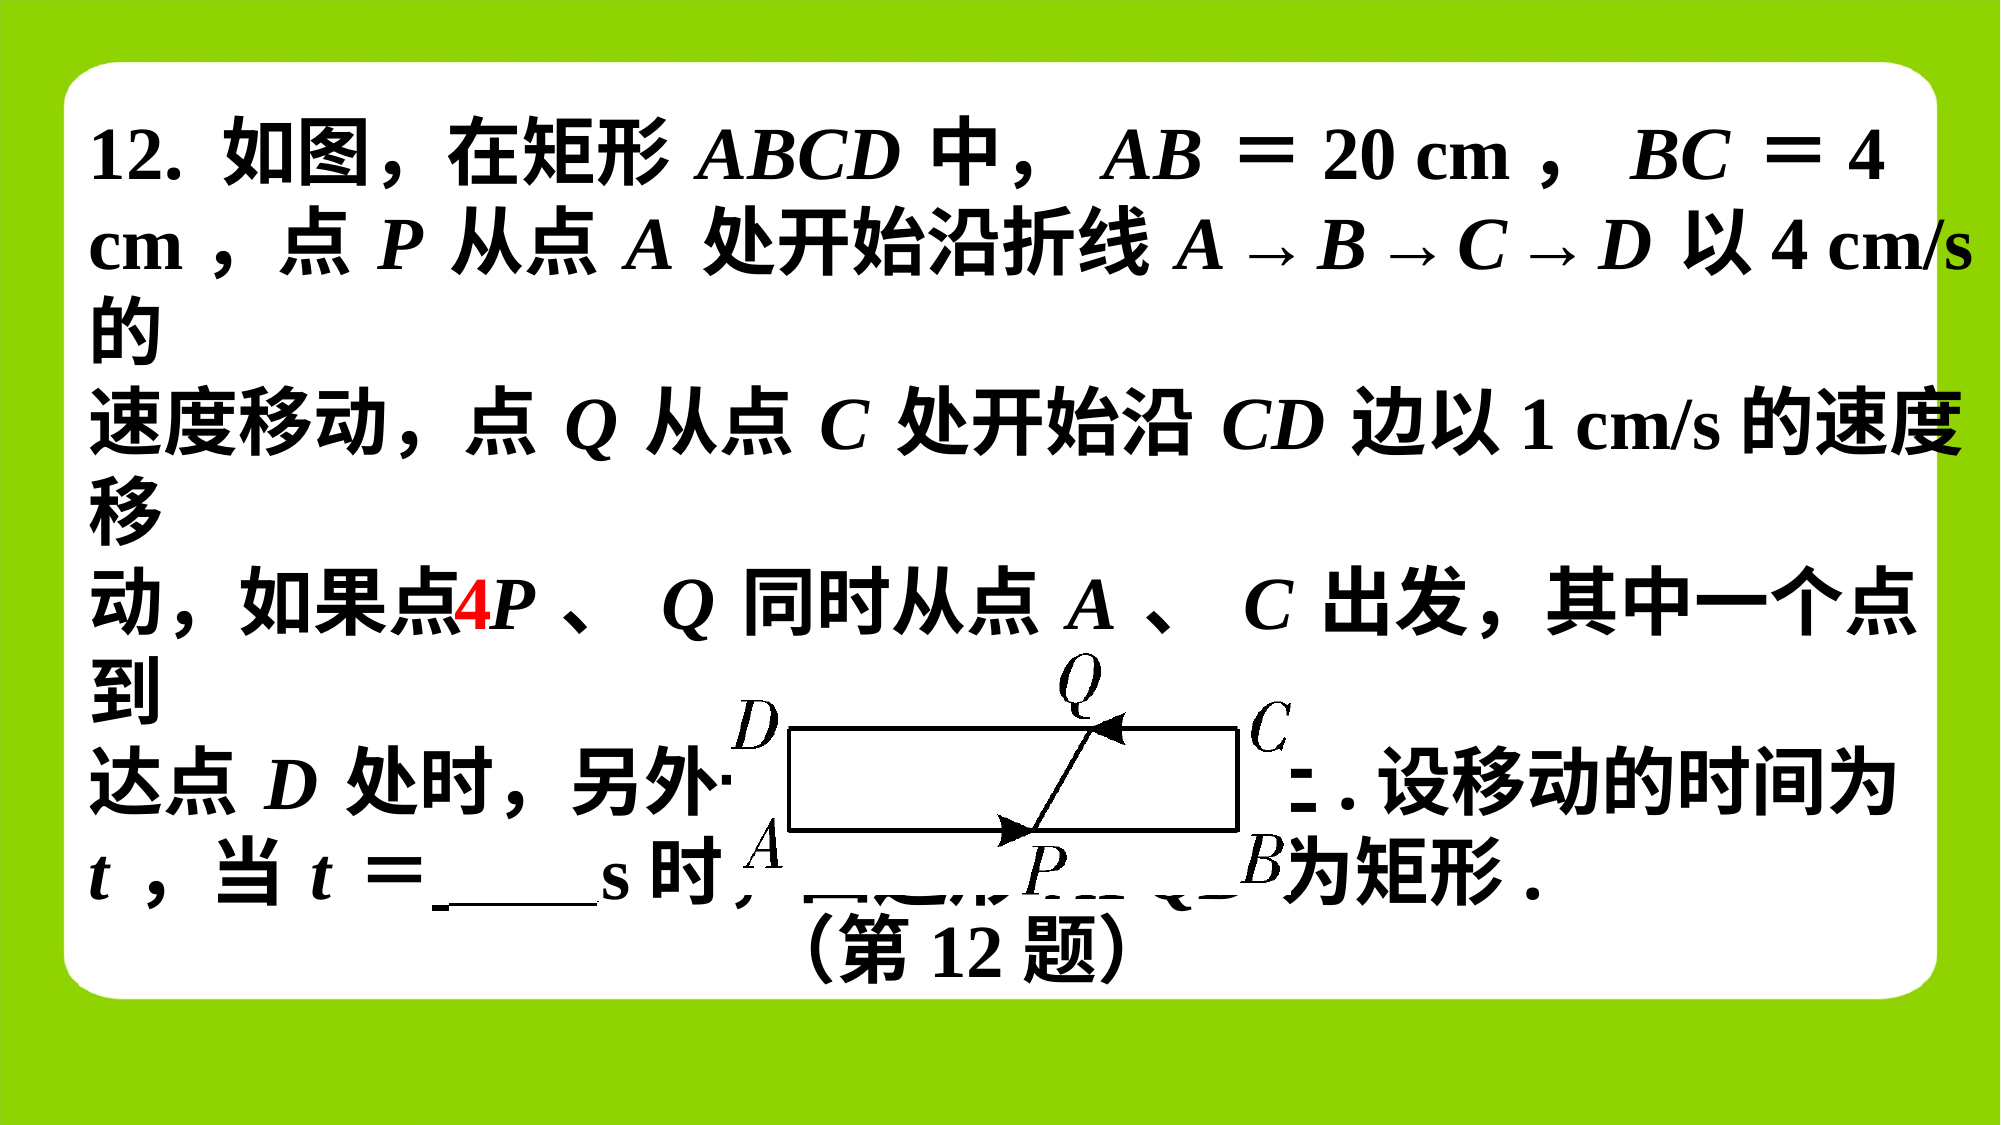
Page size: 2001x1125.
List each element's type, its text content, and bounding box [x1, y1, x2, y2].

text_box 12. 如图，在矩形ABCD中，AB＝20 cm，BC＝4 cm，点P从点A处开始沿折线A→B→C→D以4 cm/s的 速度移动，点Q从点C处开始沿CD边以1 cm/s的速度移 动，如果点P、Q同时从点A、C出发，其中一个点到 达点D处时，另外一个点也随之停止.设移动的时间为 t，当t＝ s时，四边形APQD为矩形. [88, 104, 1974, 650]
text_box 4 [439, 546, 583, 653]
picture [0, 0, 2001, 1125]
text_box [731, 652, 1291, 1024]
